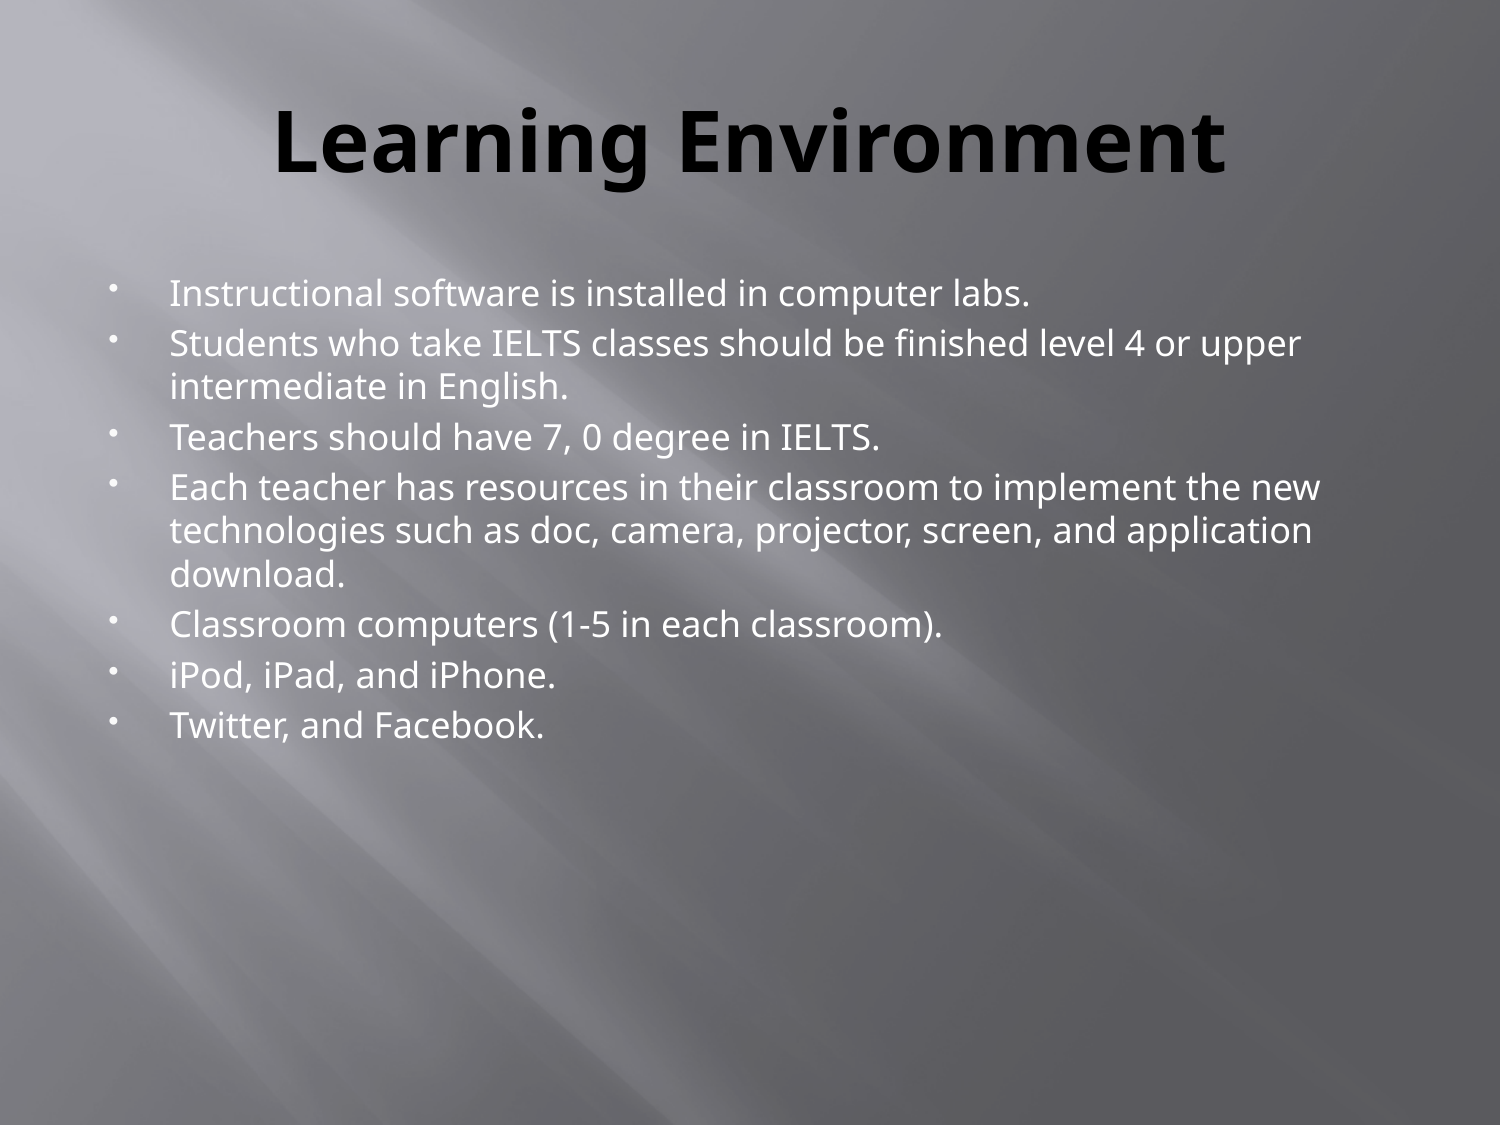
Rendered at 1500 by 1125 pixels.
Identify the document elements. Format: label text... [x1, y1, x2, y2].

title Learning Environment [75, 45, 1425, 233]
list Instructional software is installed in computer labs. Students who take IELTS classes should be finished level 4 or upper intermediate in English. Teachers should have 7, 0 degree in IELTS. Each teacher has resources in their classroom to implement the new technologies such as doc, camera, projector, screen, and application download. Classroom computers (1-5 in each classroom). iPod, iPad, and iPhone. Twitter, and Facebook. [75, 262, 1425, 1035]
